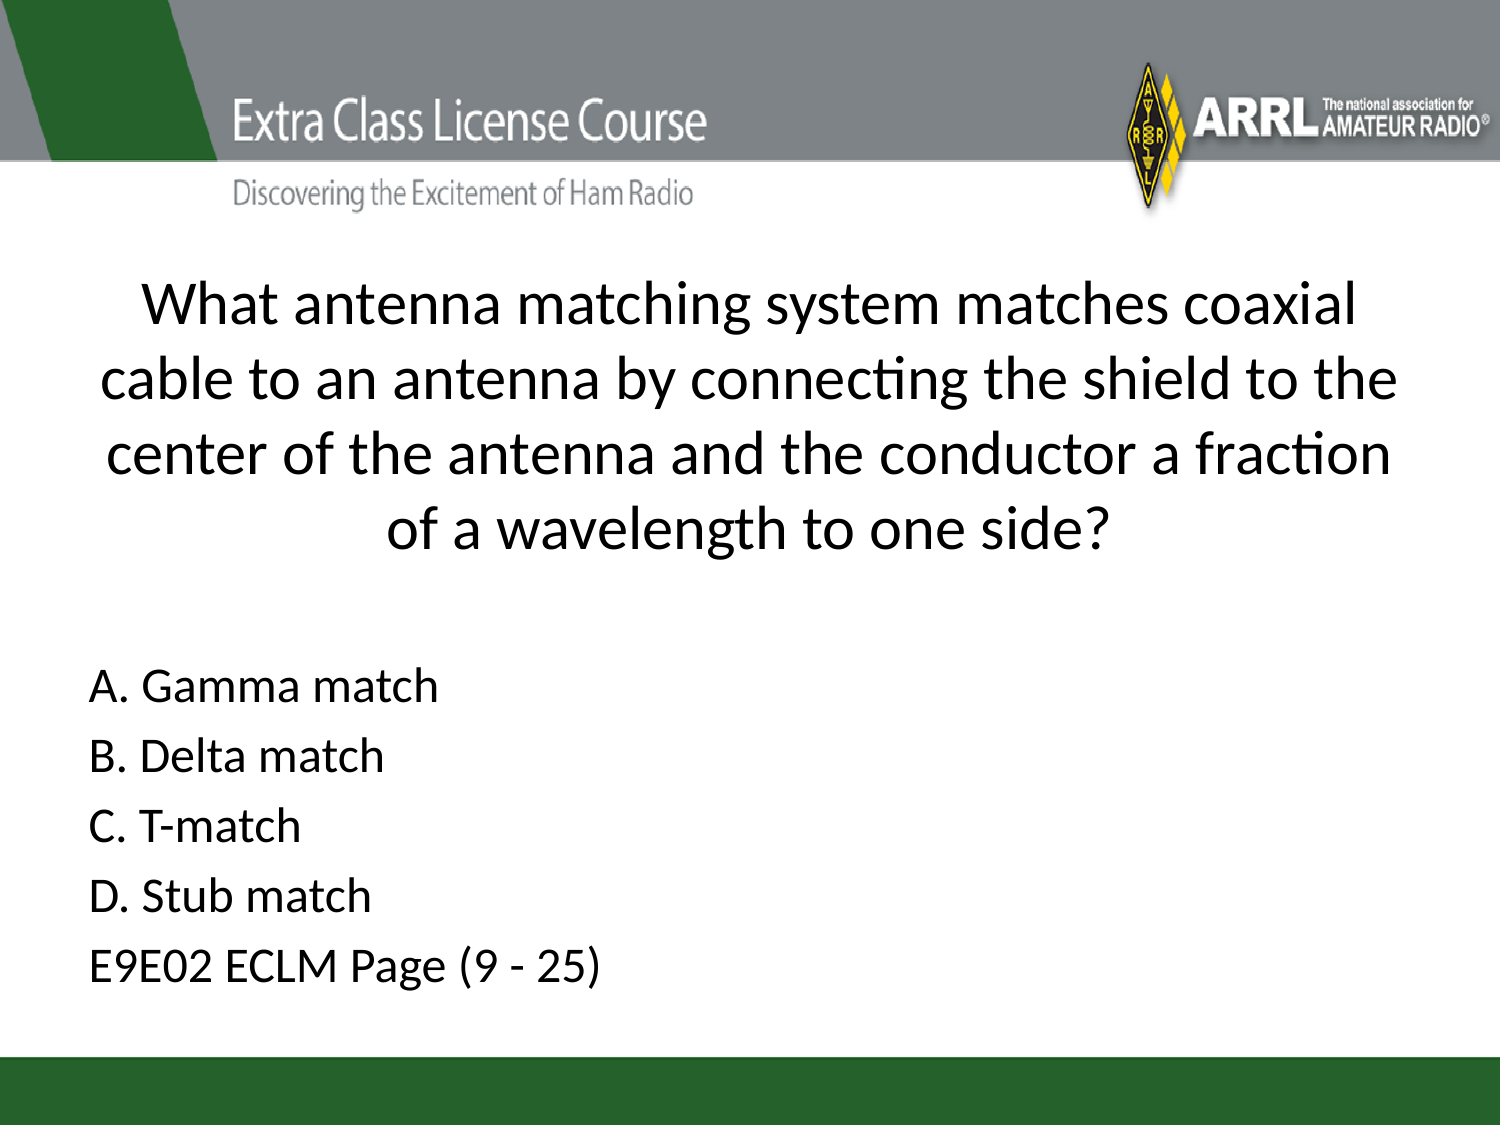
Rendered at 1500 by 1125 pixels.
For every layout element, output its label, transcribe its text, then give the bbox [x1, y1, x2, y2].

list A. Gamma match B. Delta match C. T-match D. Stub match E9E02 ECLM Page (9 - 25) [73, 645, 1424, 1020]
title What antenna matching system matches coaxial cable to an antenna by connecting the shield to the center of the antenna and the conductor a fraction of a wavelength to one side? [75, 254, 1425, 435]
picture [0, 0, 1500, 1125]
